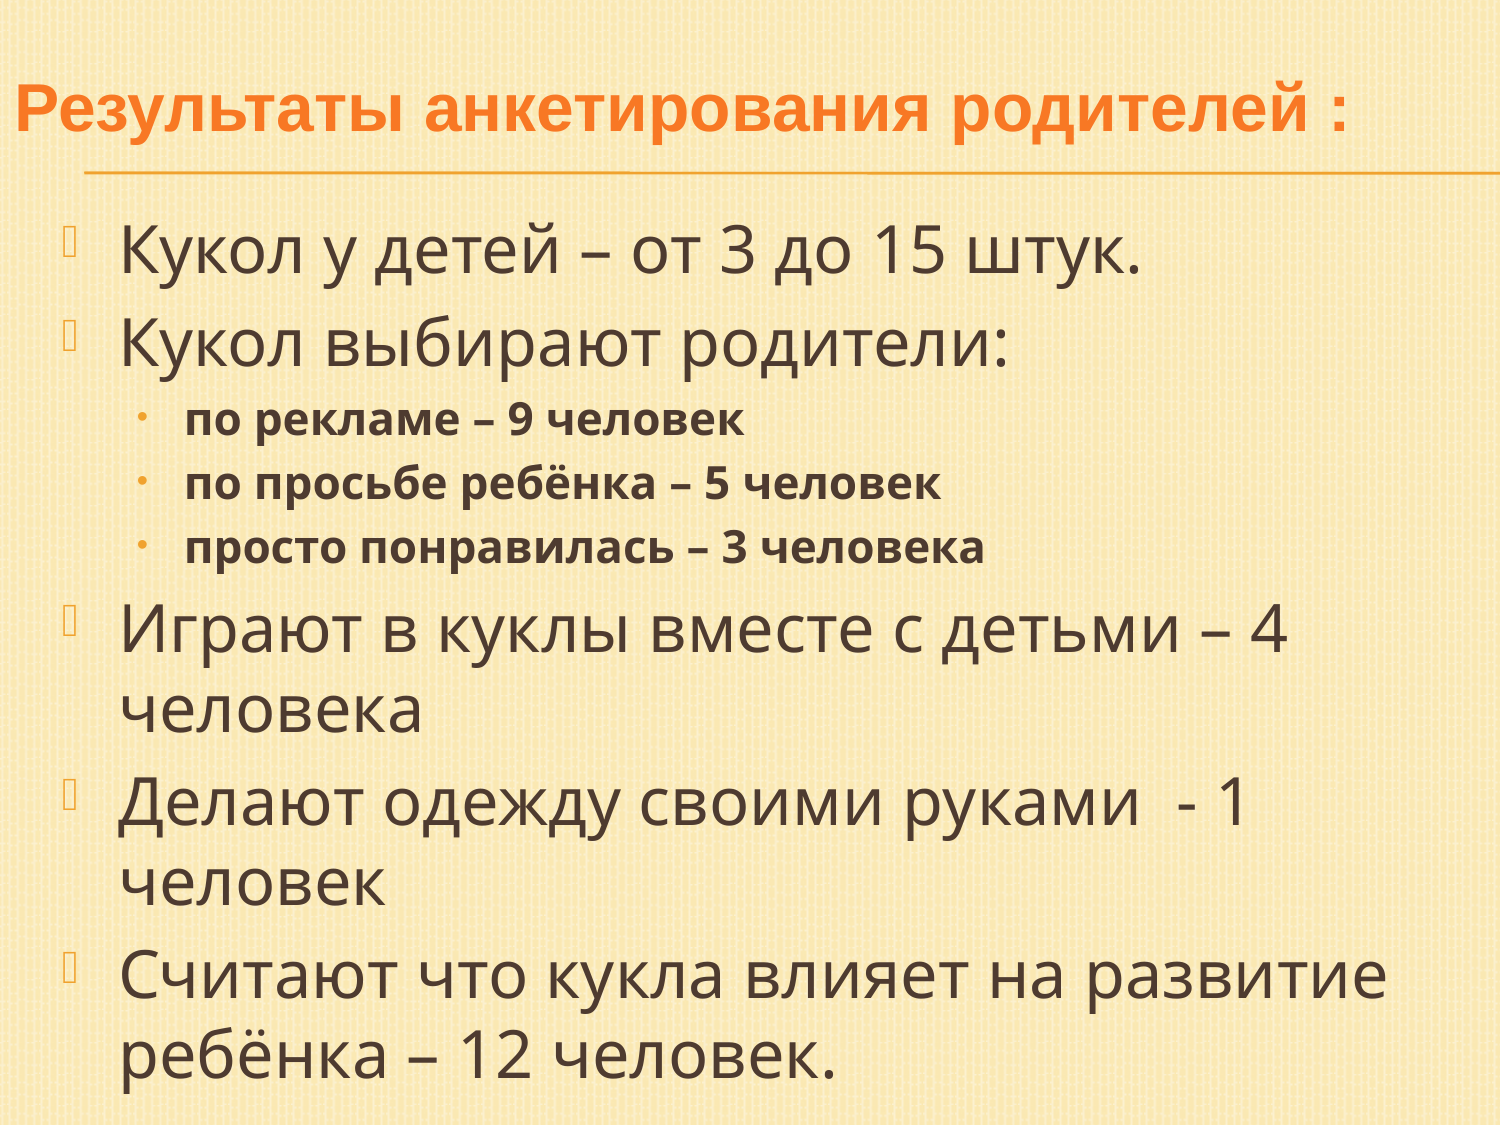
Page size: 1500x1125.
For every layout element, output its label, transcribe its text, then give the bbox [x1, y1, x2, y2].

title Результаты анкетирования родителей : [0, 35, 1500, 173]
list Кукол у детей – от 3 до 15 штук. Кукол выбирают родители: по рекламе – 9 человек по просьбе ребёнка – 5 человек просто понравилась – 3 человека Играют в куклы вместе с детьми – 4 человека Делают одежду своими руками - 1 человек Считают что кукла влияет на развитие ребёнка – 12 человек. [46, 198, 1473, 1091]
